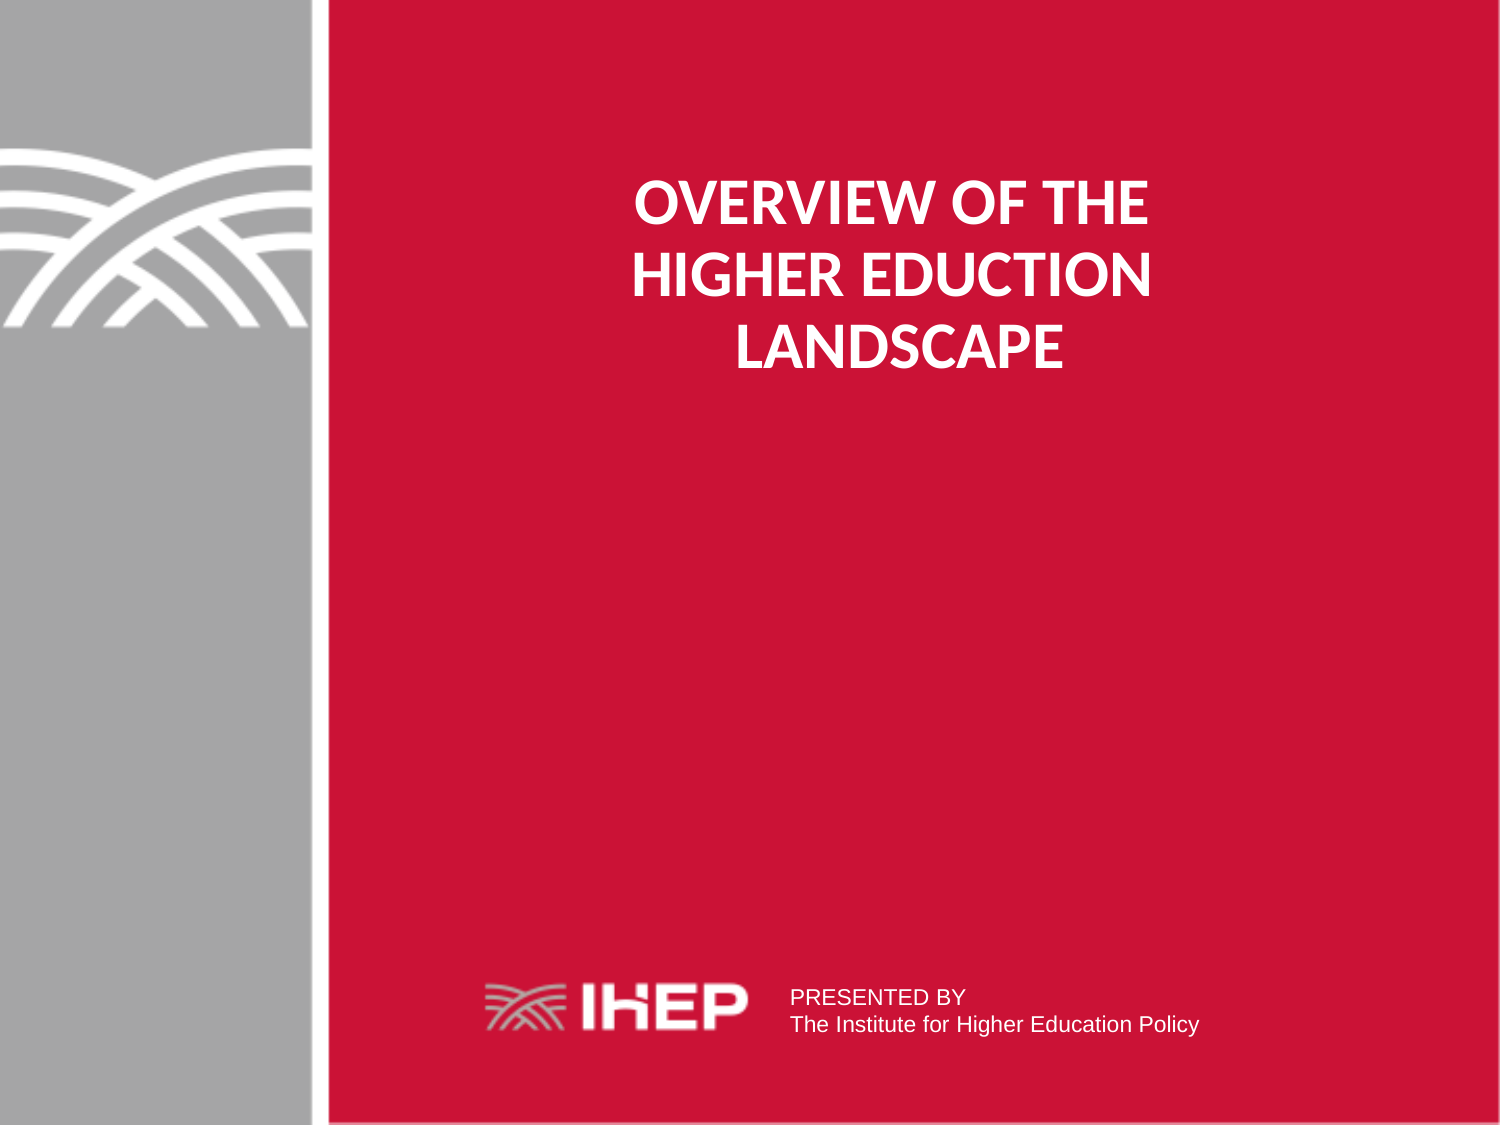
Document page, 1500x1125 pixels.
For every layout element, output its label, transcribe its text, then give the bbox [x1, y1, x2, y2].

title OVERVIEW OF THE HIGHER EDUCTION LANDSCAPE [362, 87, 1438, 651]
picture [0, 0, 1500, 1125]
text_box PRESENTED BY The Institute for Higher Education Policy [774, 974, 1263, 1038]
